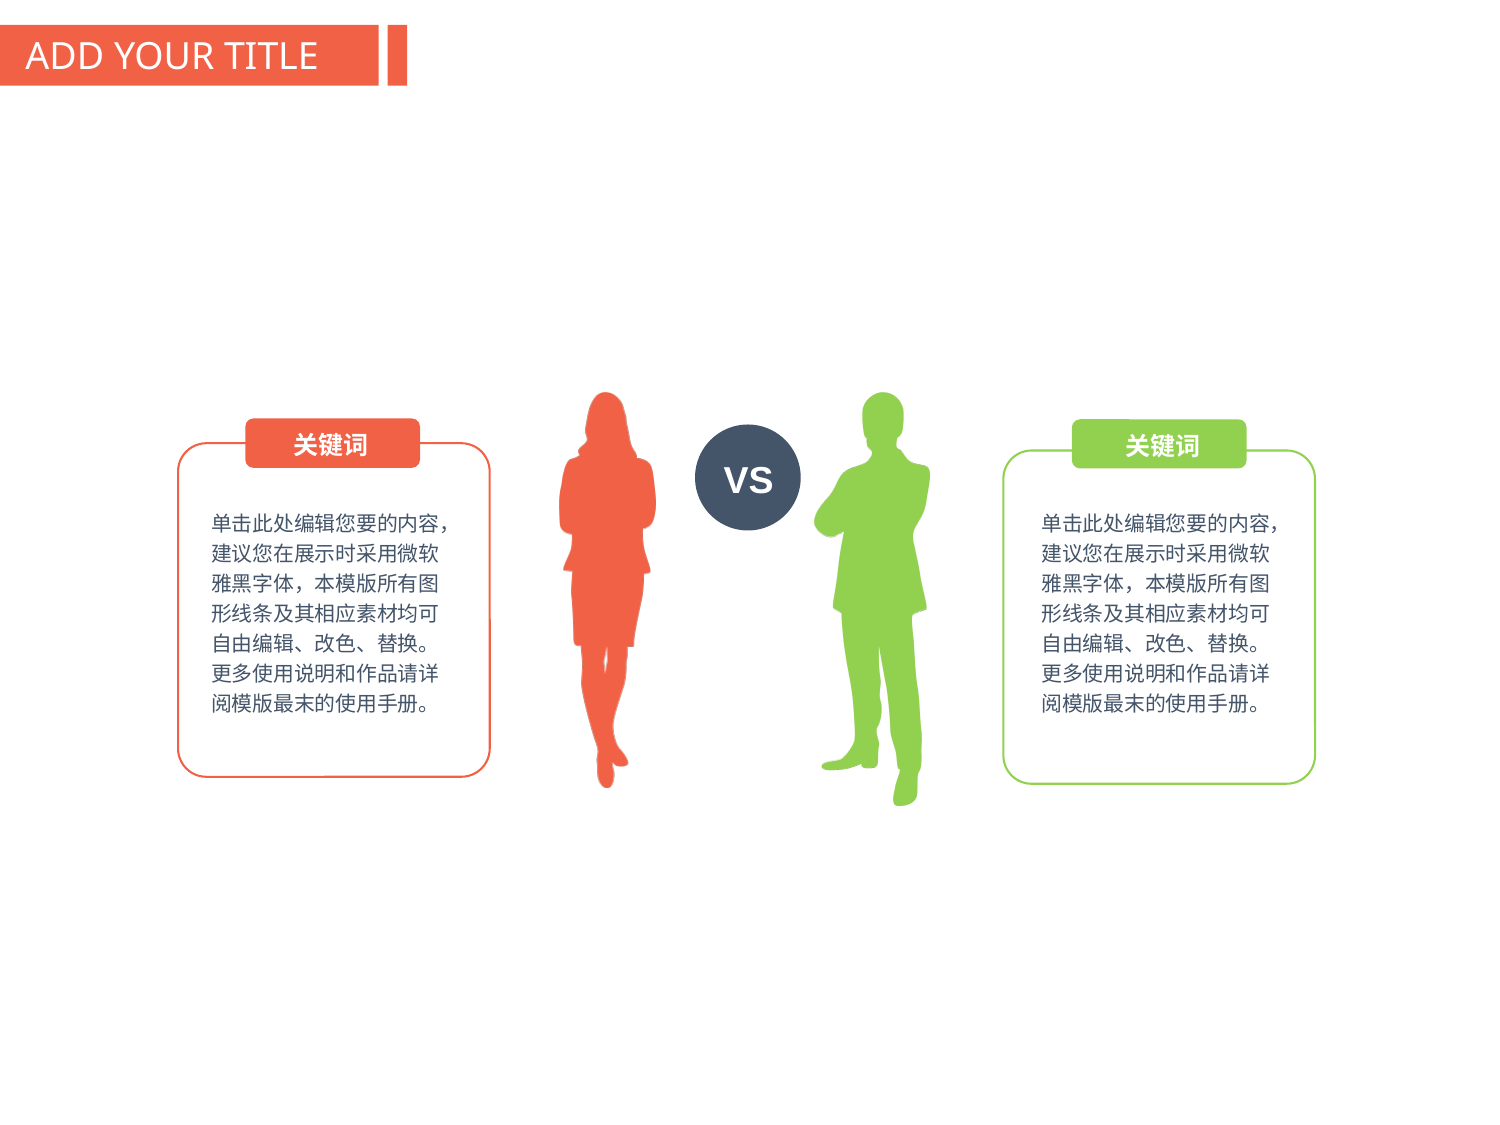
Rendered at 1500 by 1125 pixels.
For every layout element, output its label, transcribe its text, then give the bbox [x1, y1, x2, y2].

text_box [695, 424, 801, 531]
text_box 关键词 [278, 422, 390, 468]
picture [559, 392, 658, 789]
text_box ADD YOUR TITLE HERE [10, 24, 368, 130]
text_box [245, 418, 421, 468]
text_box [1071, 419, 1247, 469]
text_box 单击此处编辑您要的内容，建议您在展示时采用微软雅黑字体，本模版所有图形线条及其相应素材均可自由编辑、改色、替换。更多使用说明和作品请详阅模版最末的使用手册。 [1041, 505, 1285, 716]
text_box 关键词 [1110, 423, 1224, 469]
text_box VS [708, 448, 789, 509]
text_box 单击此处编辑您要的内容，建议您在展示时采用微软雅黑字体，本模版所有图形线条及其相应素材均可自由编辑、改色、替换。更多使用说明和作品请详阅模版最末的使用手册。 [210, 505, 455, 716]
picture [812, 392, 932, 807]
text_box [368, 24, 379, 86]
text_box [0, 24, 10, 86]
text_box [1003, 450, 1316, 784]
text_box [387, 24, 408, 86]
text_box [178, 443, 490, 777]
